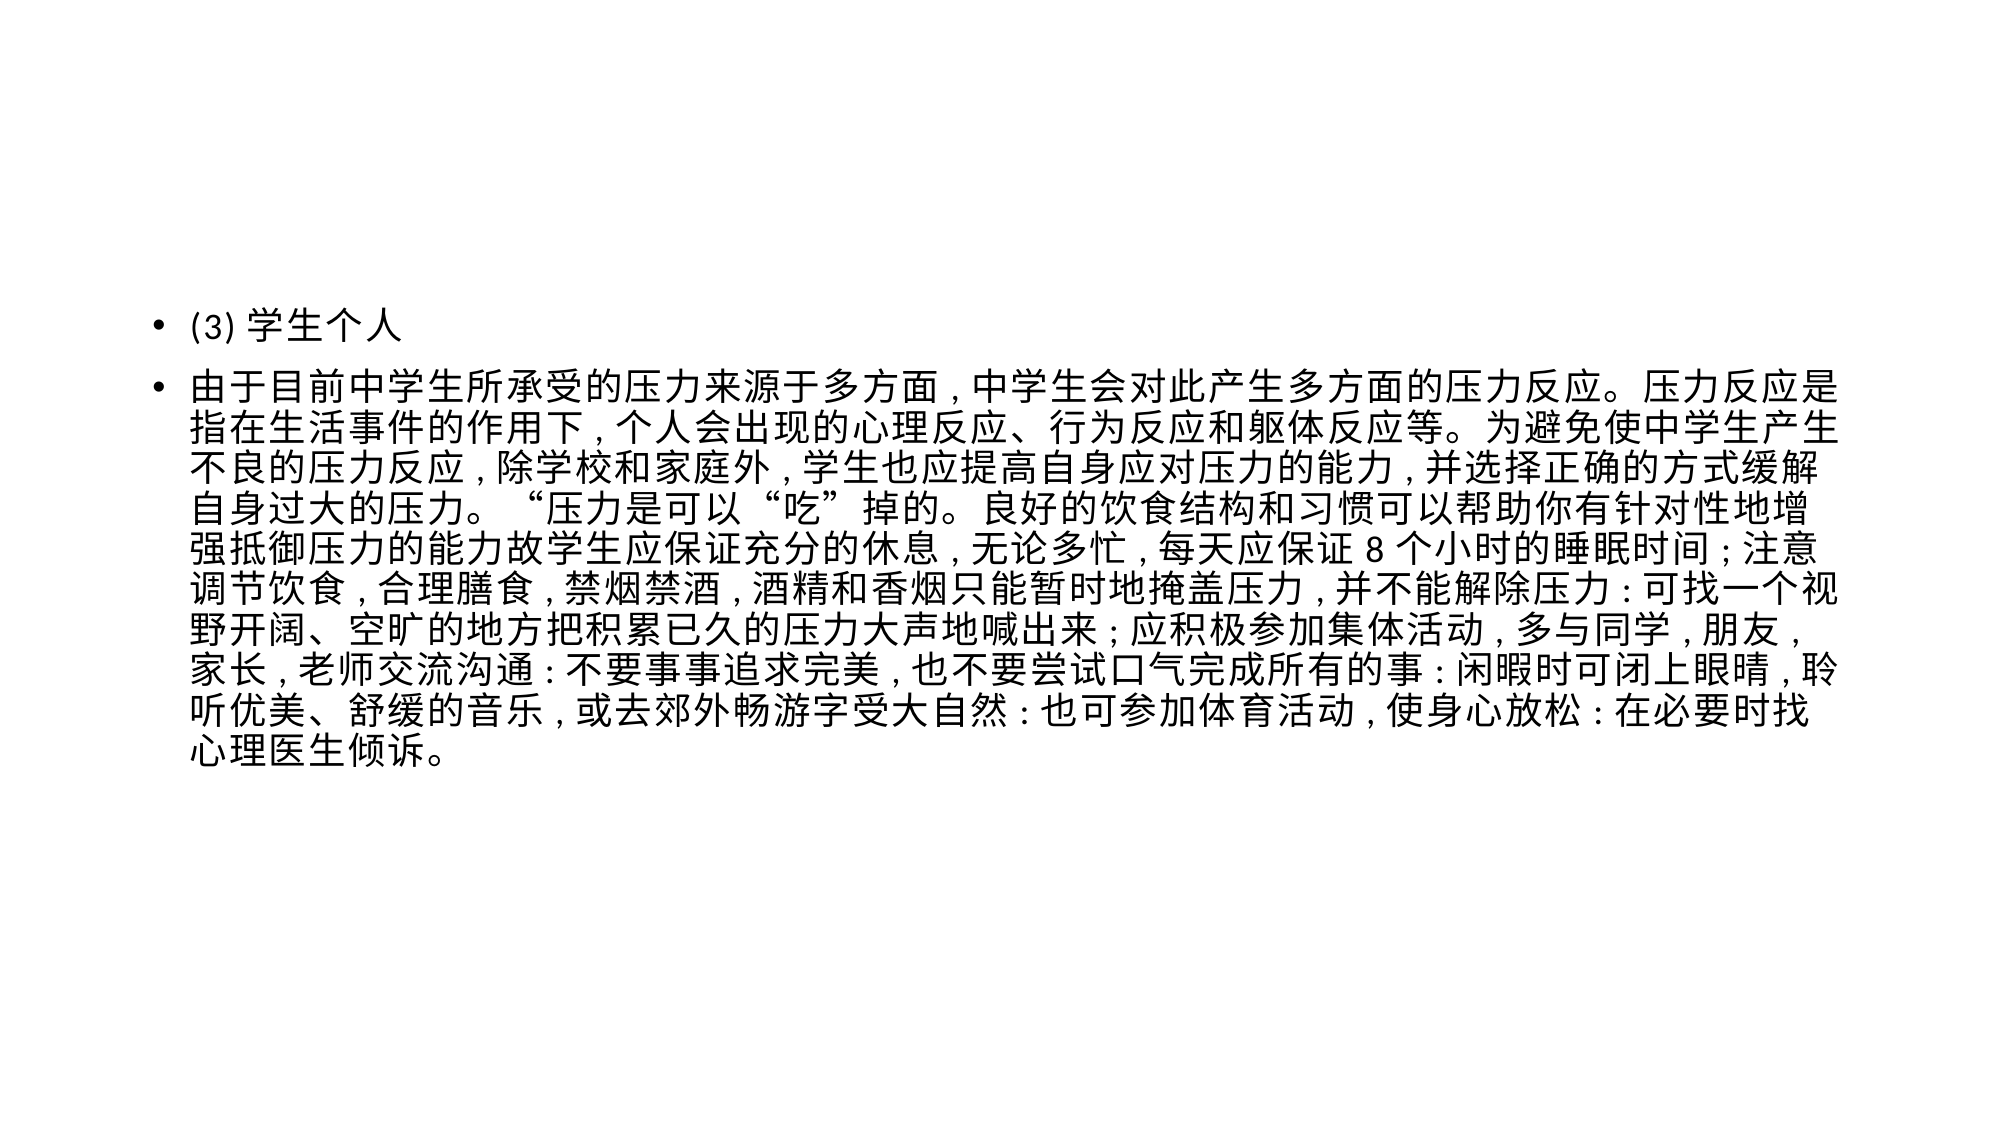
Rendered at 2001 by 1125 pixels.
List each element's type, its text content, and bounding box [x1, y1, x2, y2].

list (3)学生个人 由于目前中学生所承受的压力来源于多方面,中学生会对此产生多方面的压力反应。压力反应是指在生活事件的作用下,个人会出现的心理反应、行为反应和躯体反应等。为避免使中学生产生不良的压力反应,除学校和家庭外,学生也应提高自身应对压力的能力,并选择正确的方式缓解自身过大的压力。“压力是可以“吃”掉的。良好的饮食结构和习惯可以帮助你有针对性地增强抵御压力的能力故学生应保证充分的休息,无论多忙,每天应保证8个小时的睡眠时间;注意调节饮食,合理膳食,禁烟禁酒,酒精和香烟只能暂时地掩盖压力,并不能解除压力:可找一个视野开阔、空旷的地方把积累已久的压力大声地喊出来;应积极参加集体活动,多与同学,朋友,家长,老师交流沟通:不要事事追求完美,也不要尝试口气完成所有的事:闲暇时可闭上眼晴,聆听优美、舒缓的音乐,或去郊外畅游字受大自然:也可参加体育活动,使身心放松:在必要时找心理医生倾诉。 [137, 299, 1863, 1014]
